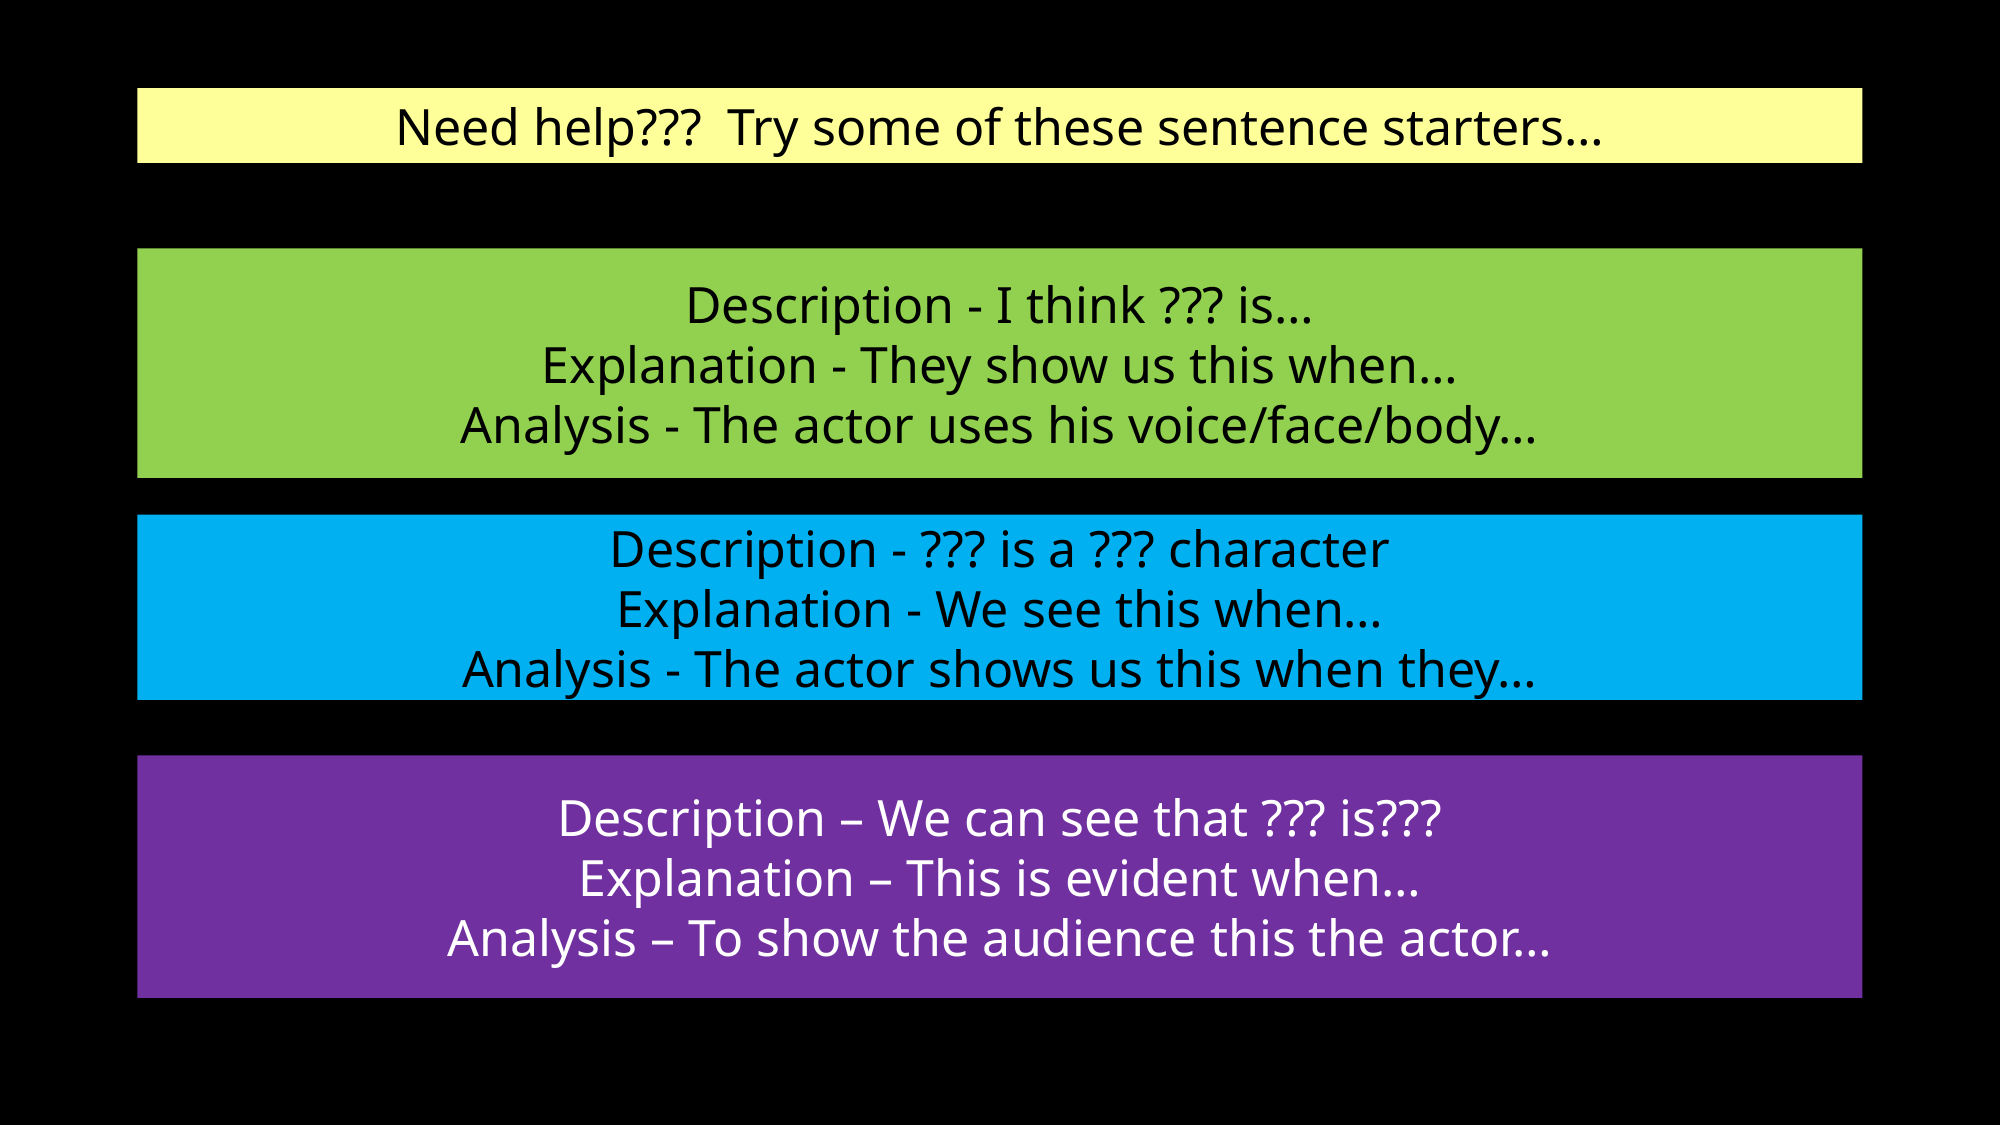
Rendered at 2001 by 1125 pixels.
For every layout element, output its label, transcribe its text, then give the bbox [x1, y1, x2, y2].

text_box Description - ??? is a ??? character Explanation - We see this when… Analysis - The actor shows us this when they… [137, 514, 1863, 700]
text_box Need help??? Try some of these sentence starters… [137, 88, 1863, 163]
text_box Description – We can see that ??? is??? Explanation – This is evident when… Analysis – To show the audience this the actor… [137, 755, 1863, 998]
text_box Description - I think ??? is… Explanation - They show us this when… Analysis - The actor uses his voice/face/body… [137, 248, 1863, 478]
